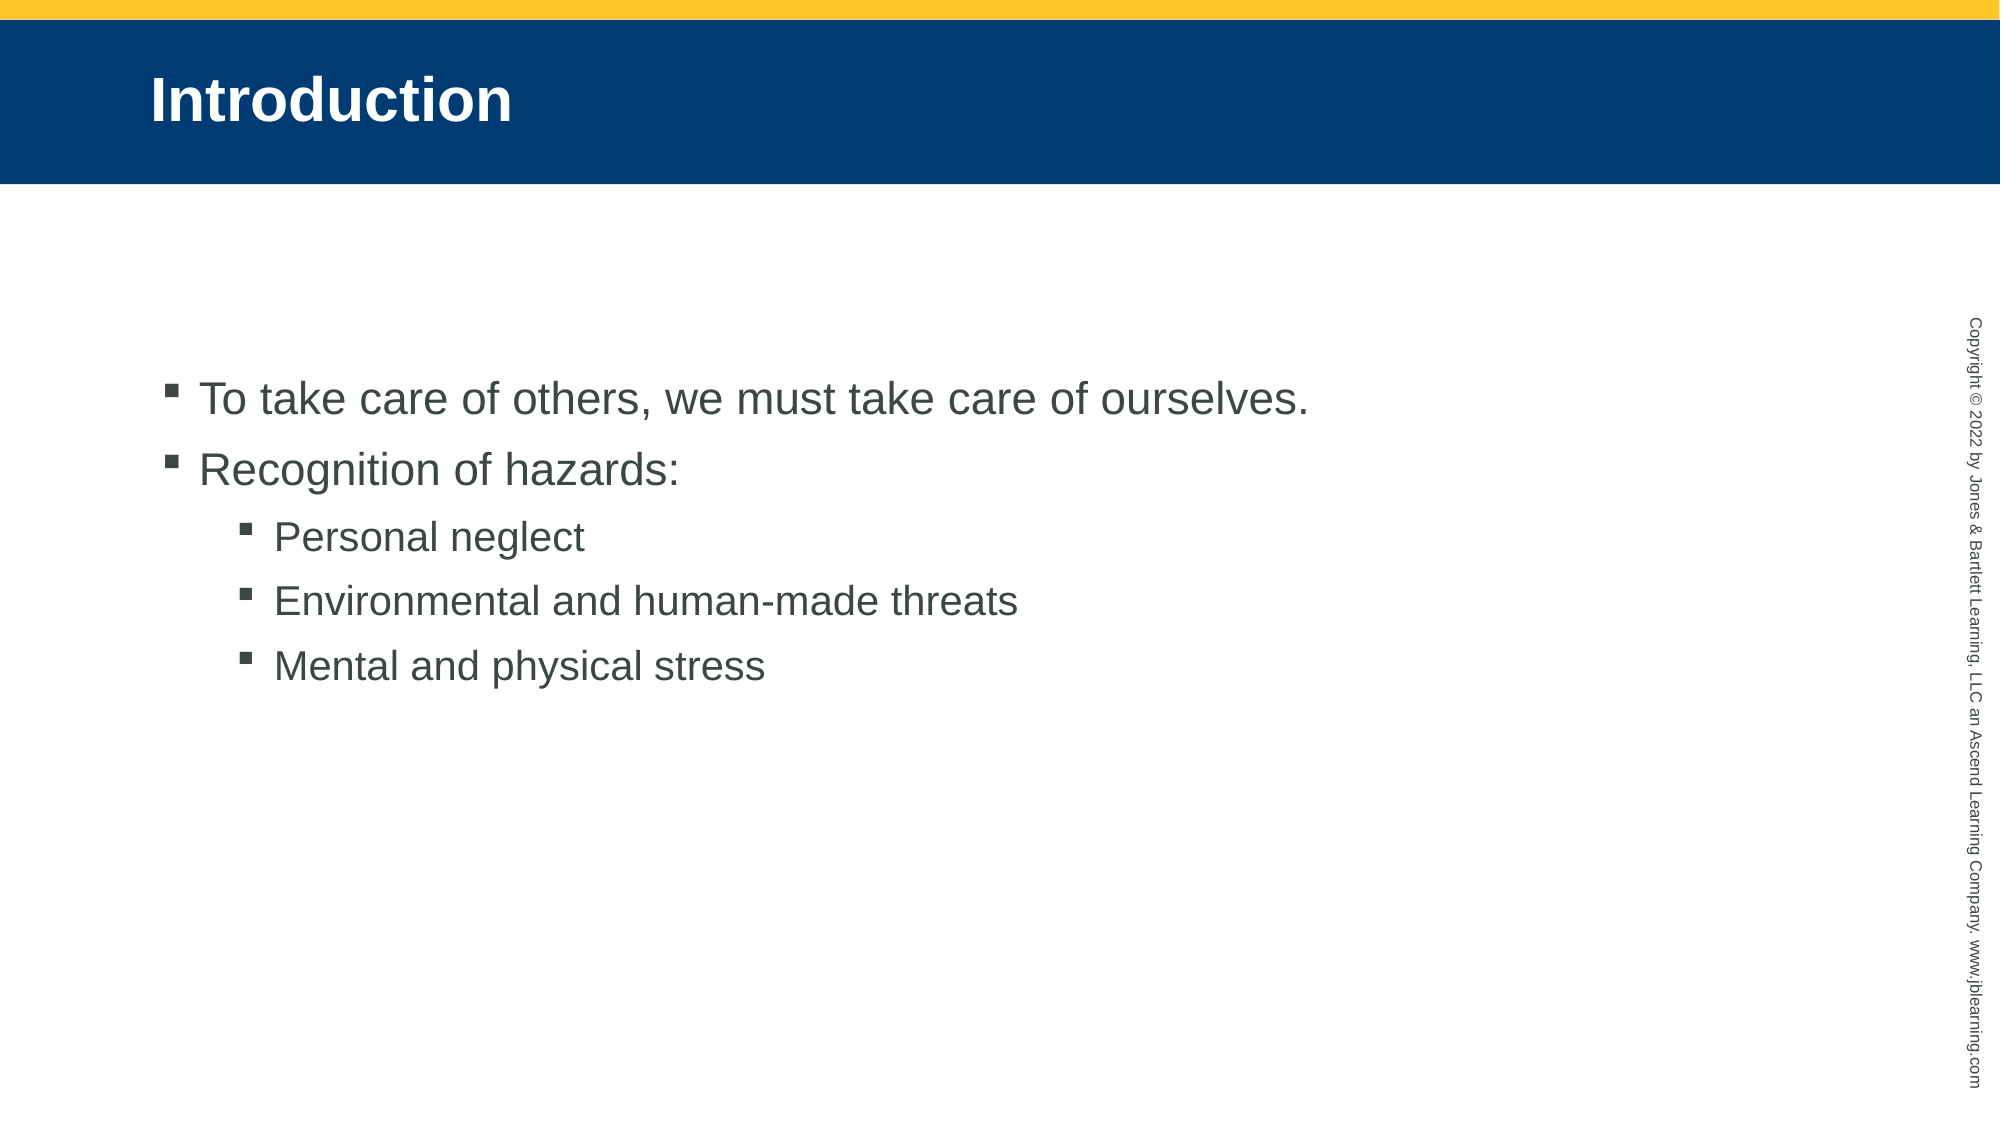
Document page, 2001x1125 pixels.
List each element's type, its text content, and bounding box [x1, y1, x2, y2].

list To take care of others, we must take care of ourselves. Recognition of hazards: Personal neglect Environmental and human-made threats Mental and physical stress [146, 361, 1859, 1016]
title Introduction [0, 19, 2000, 185]
